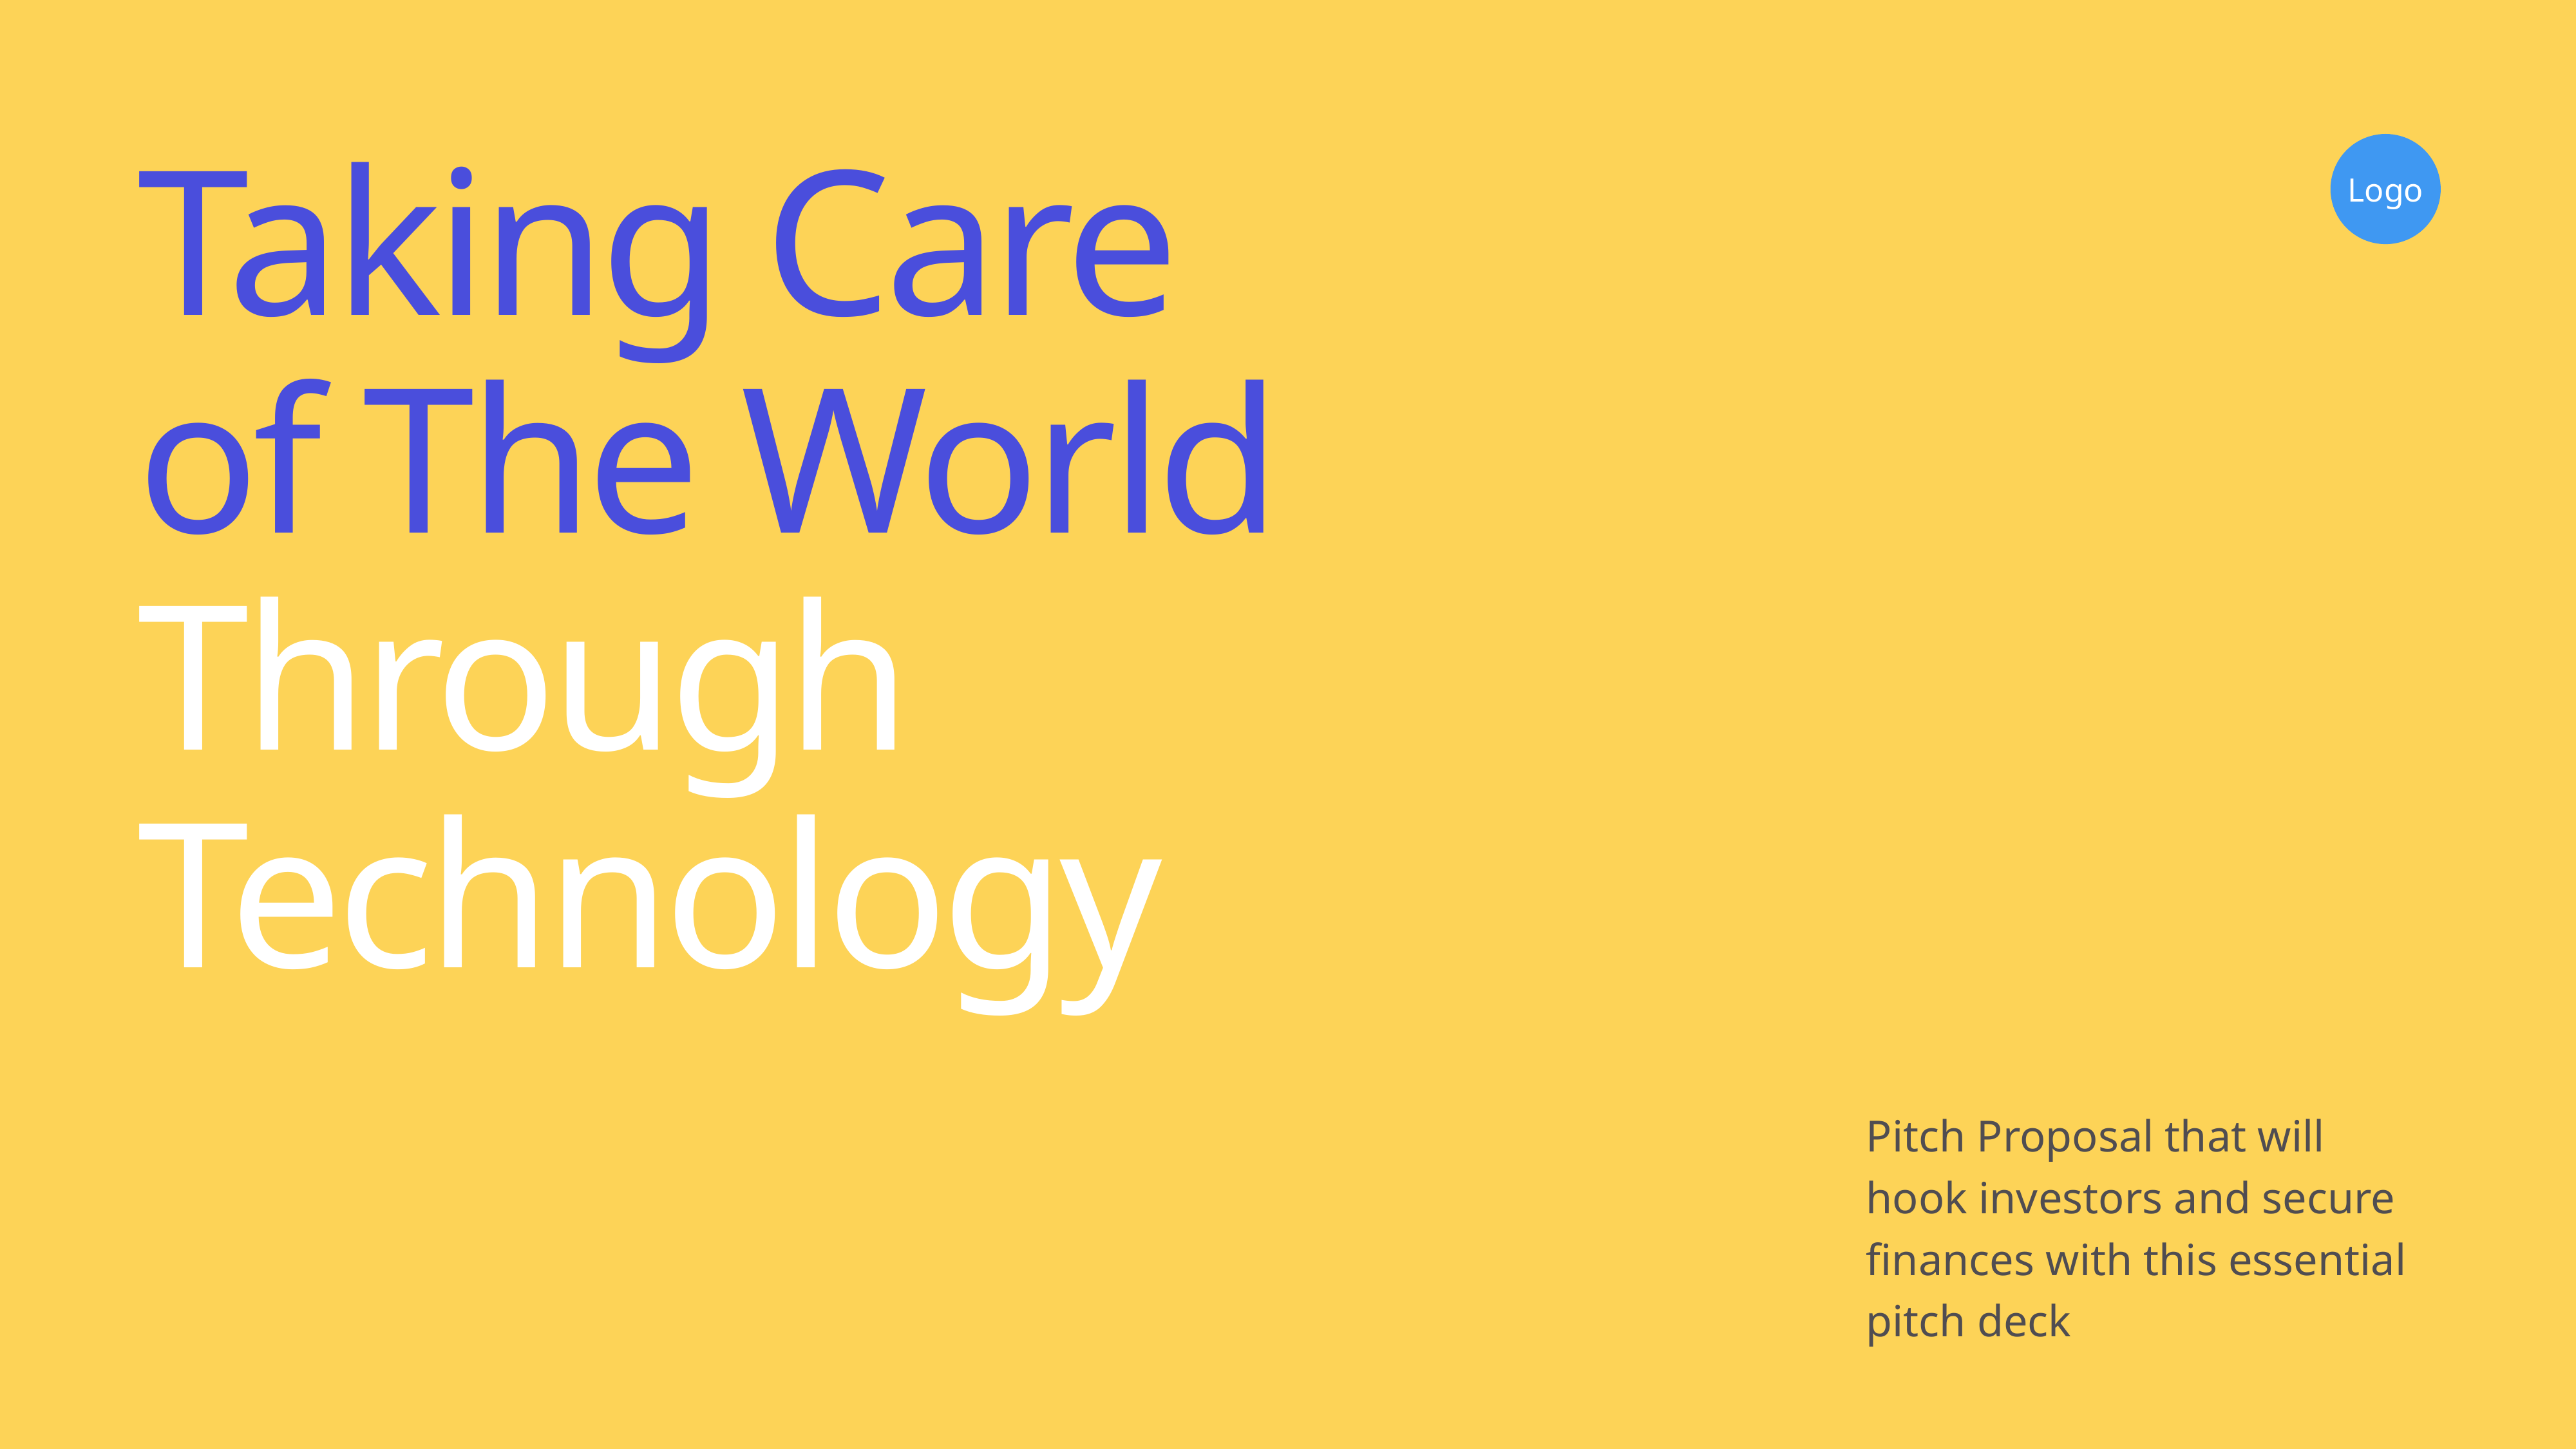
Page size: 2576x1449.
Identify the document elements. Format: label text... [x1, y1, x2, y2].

text_box Taking Care of The World Through Technology [132, 136, 1288, 1016]
text_box [2330, 133, 2441, 245]
text_box Pitch Proposal that will hook investors and secure finances with this essential pitch deck [1861, 1093, 2441, 1351]
text_box Logo [2342, 164, 2429, 214]
